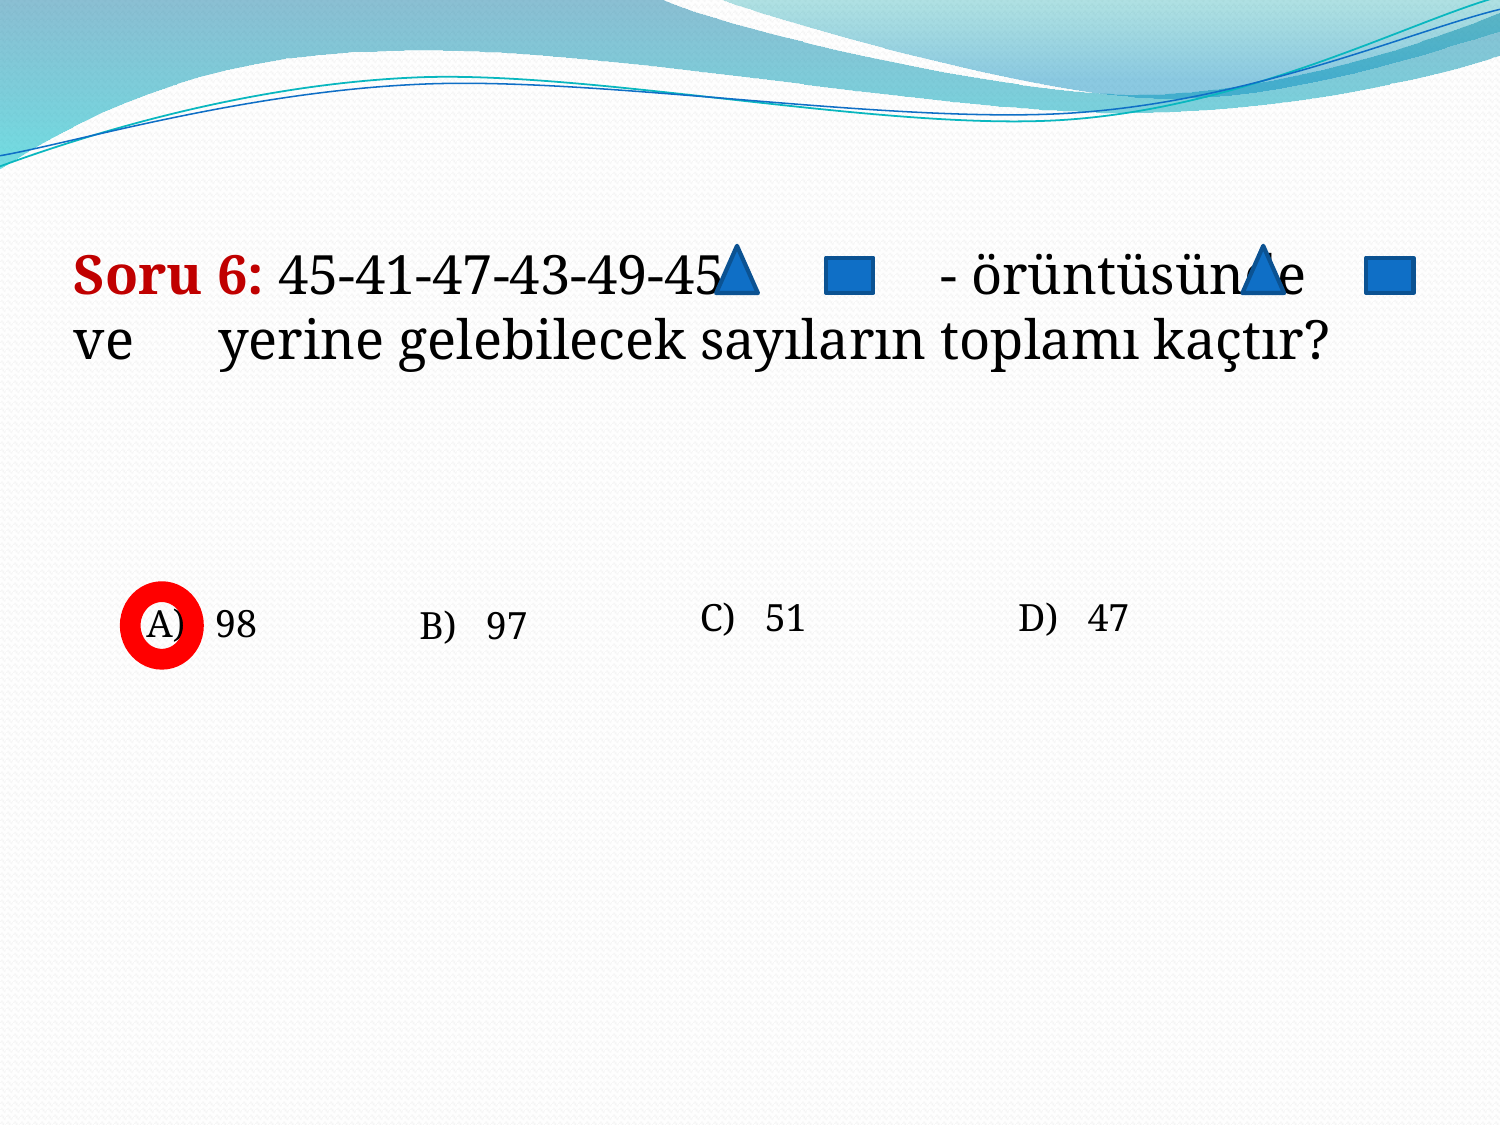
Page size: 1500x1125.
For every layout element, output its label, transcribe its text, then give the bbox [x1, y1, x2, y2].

text_box A) 98 [141, 603, 183, 648]
text_box [714, 243, 760, 296]
list Soru 6: 45-41-47-43-49-45- - - örüntüsünde ve yerine gelebilecek sayıların toplamı kaçtır? [58, 232, 1442, 422]
text_box [119, 581, 204, 670]
text_box C) 51 [685, 586, 822, 647]
text_box [824, 256, 875, 295]
text_box A) 98 [192, 593, 272, 653]
text_box D) 47 [1003, 586, 1145, 647]
text_box [1240, 243, 1287, 296]
text_box [1364, 256, 1416, 295]
text_box B) 97 [404, 595, 543, 655]
